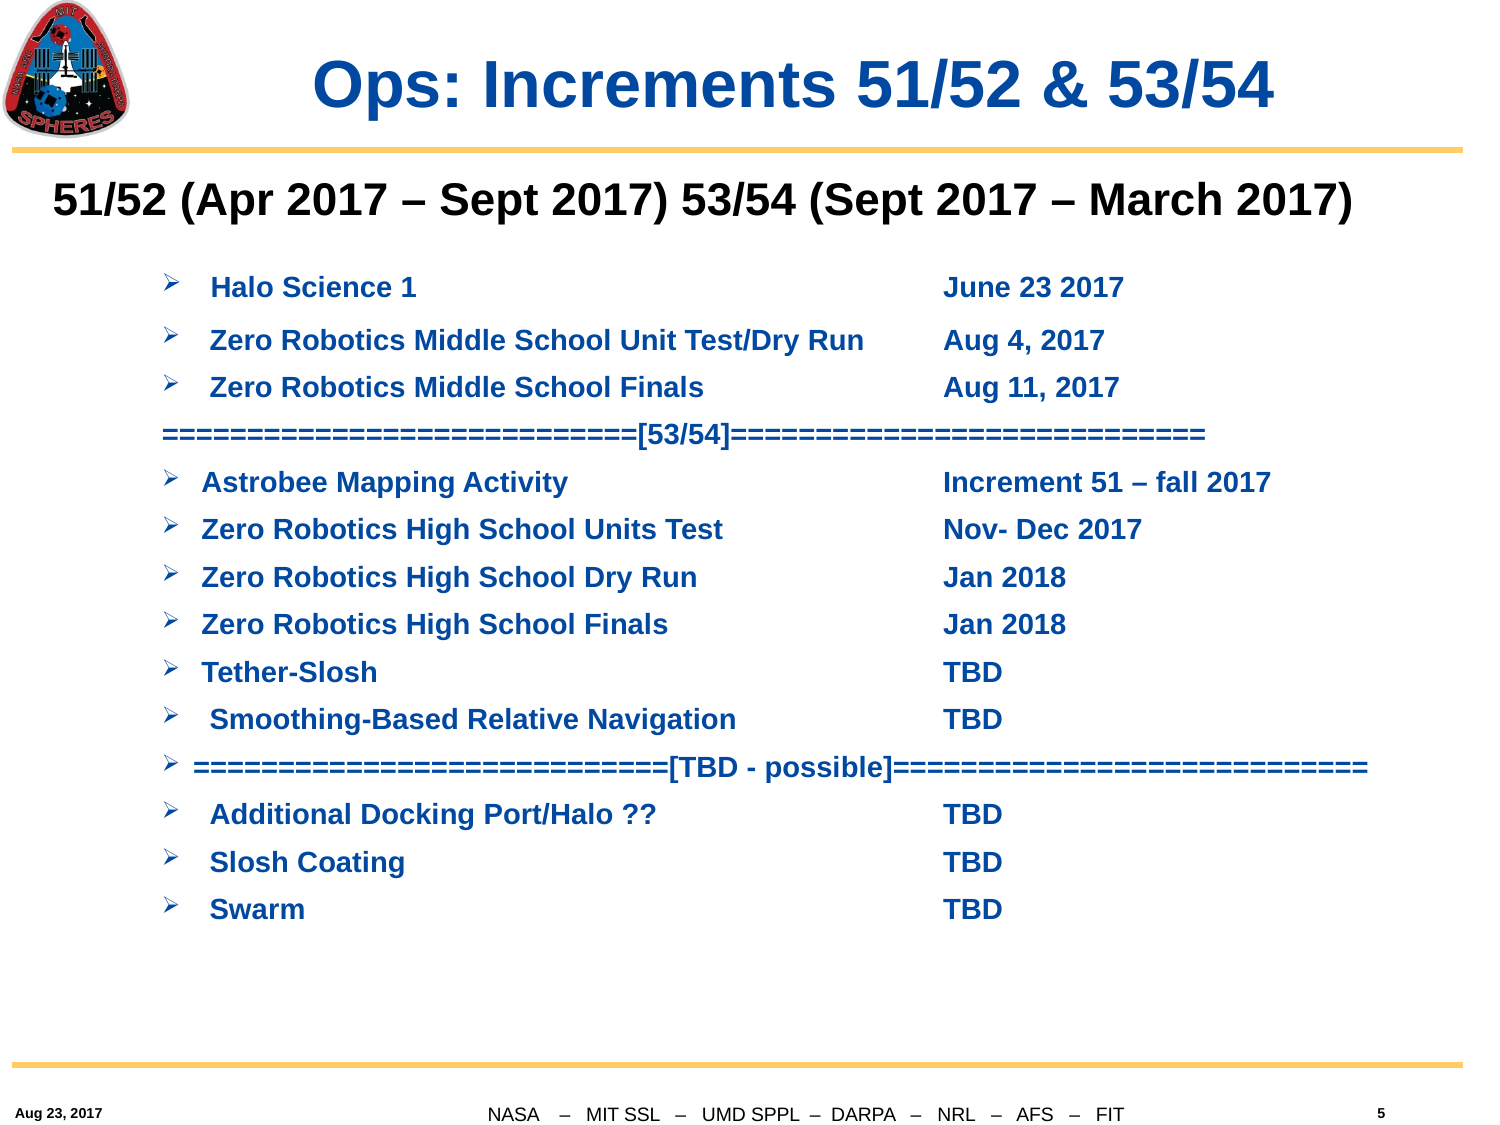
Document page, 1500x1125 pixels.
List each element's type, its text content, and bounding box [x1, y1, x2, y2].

picture [0, 0, 131, 139]
list 51/52 (Apr 2017 – Sept 2017) 53/54 (Sept 2017 – March 2017) Halo Science 1 June 23 2017 Zero Robotics Middle School Unit Test/Dry Run Aug 4, 2017 Zero Robotics Middle School Finals Aug 11, 2017 ============================[53/54]============================ Astrobee Mapping Activity Increment 51 – fall 2017 Zero Robotics High School Units Test Nov- Dec 2017 Zero Robotics High School Dry Run Jan 2018 Zero Robotics High School Finals Jan 2018 Tether-Slosh TBD Smoothing-Based Relative Navigation TBD ============================[TBD - possible]============================ Additional Docking Port/Halo ?? TBD Slosh Coating TBD Swarm TBD [37, 162, 1500, 1063]
title Ops: Increments 51/52 & 53/54 [137, 24, 1451, 138]
